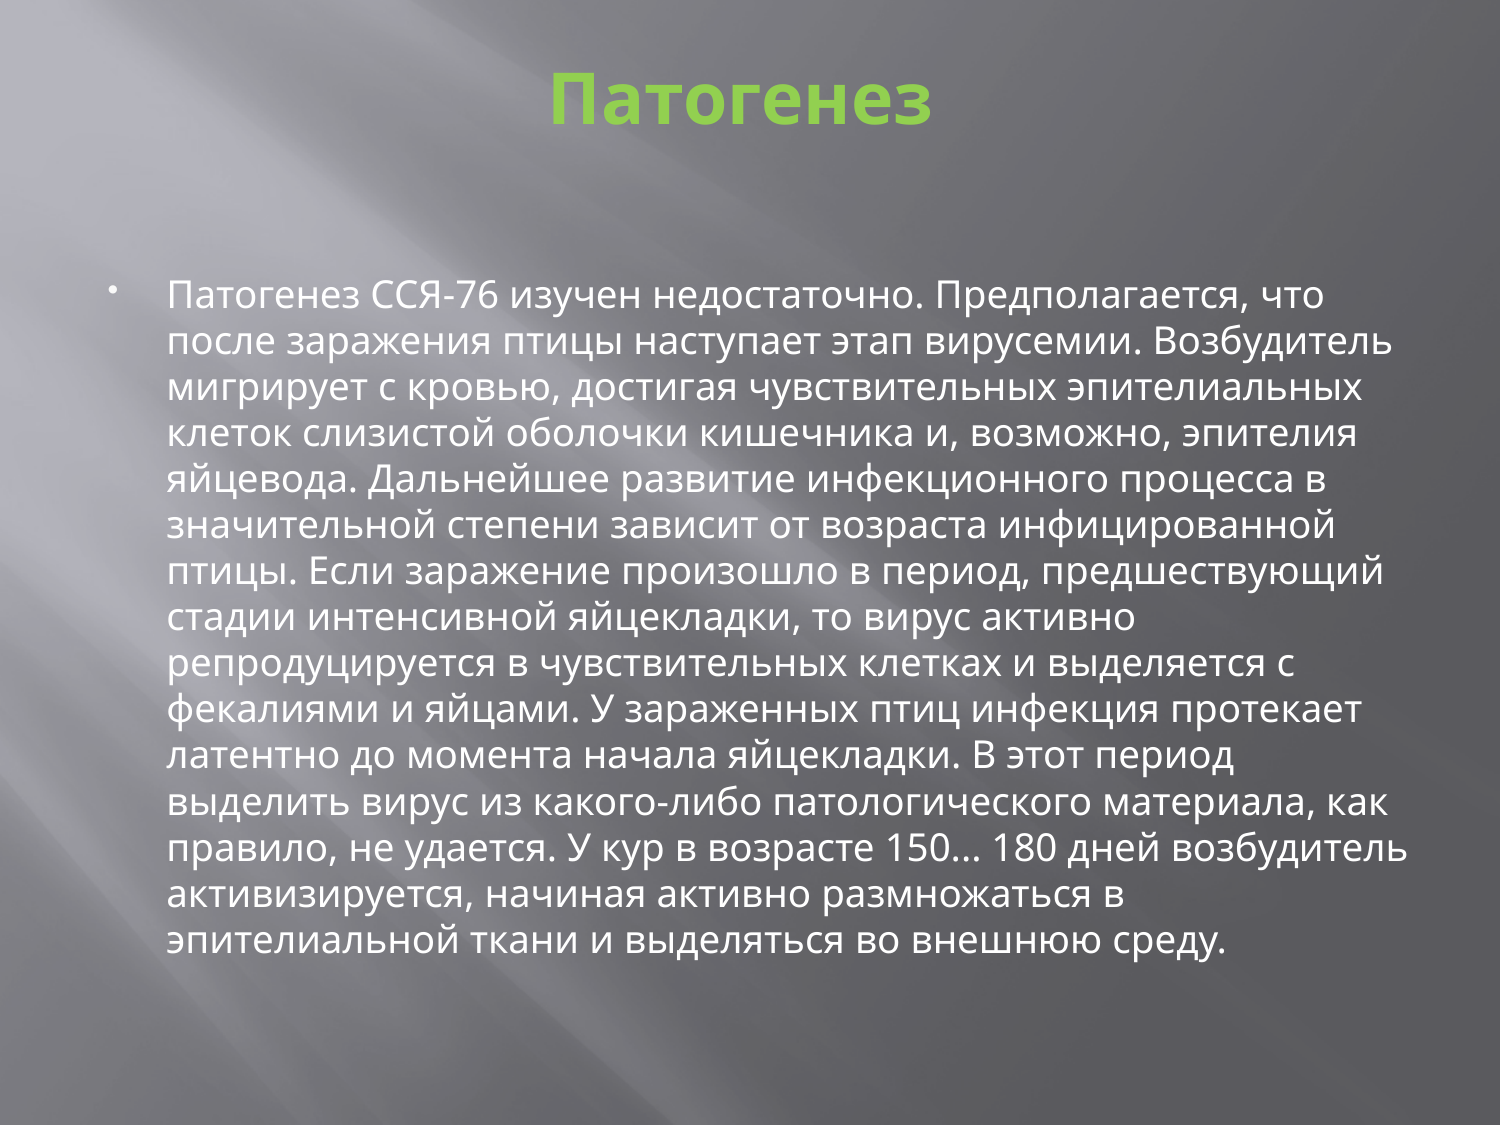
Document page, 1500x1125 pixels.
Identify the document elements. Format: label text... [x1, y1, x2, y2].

title Патогенез [75, 45, 1425, 233]
list Патогенез ССЯ-76 изучен недостаточно. Предполагается, что после заражения птицы наступает этап вирусемии. Возбудитель мигрирует с кровью, достигая чувствительных эпителиальных клеток слизистой оболочки кишечника и, возможно, эпителия яйцевода. Дальнейшее развитие инфекционного процесса в значительной степени зависит от возраста инфицированной птицы. Если заражение произошло в период, предшествующий стадии интенсивной яйцекладки, то вирус активно репродуцируется в чувствительных клетках и выделяется с фекалиями и яйцами. У зараженных птиц инфекция протекает латентно до момента начала яйцекладки. В этот период выделить вирус из какого-либо патологического материала, как правило, не удается. У кур в возрасте 150... 180 дней возбудитель активизируется, начиная активно размножаться в эпителиальной ткани и выделяться во внешнюю среду. [75, 262, 1425, 1035]
